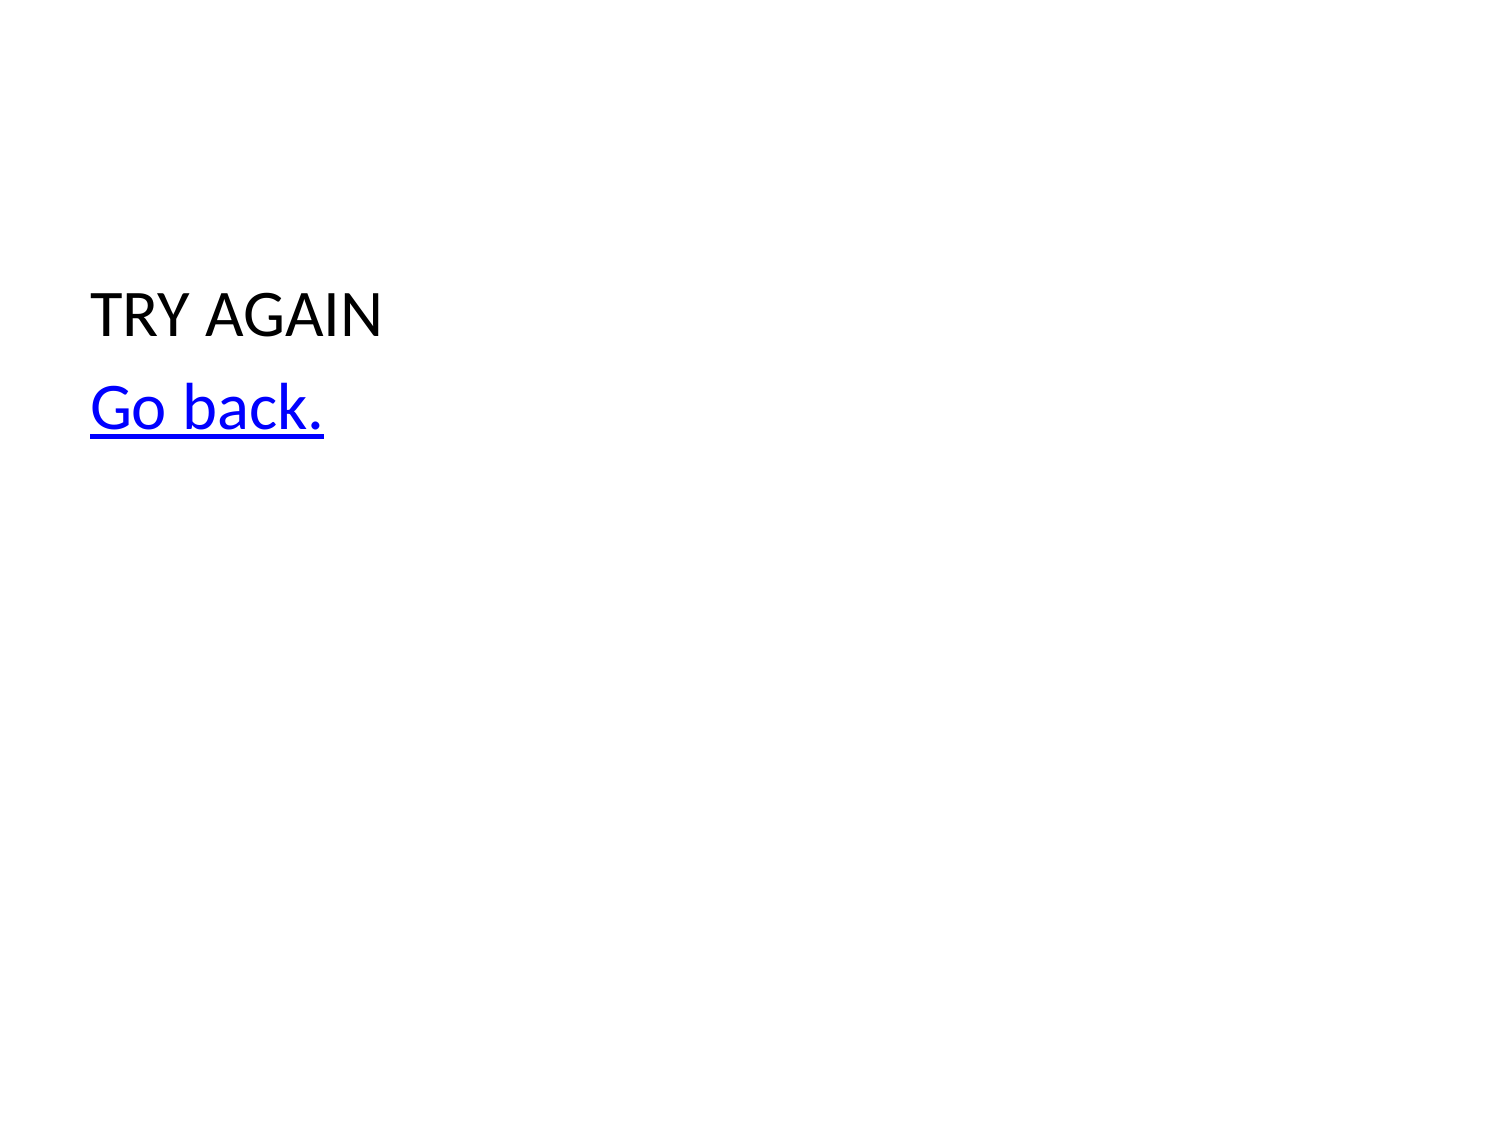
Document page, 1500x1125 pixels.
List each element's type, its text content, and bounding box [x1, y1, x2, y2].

list TRY AGAIN Go back. [75, 262, 1425, 1005]
